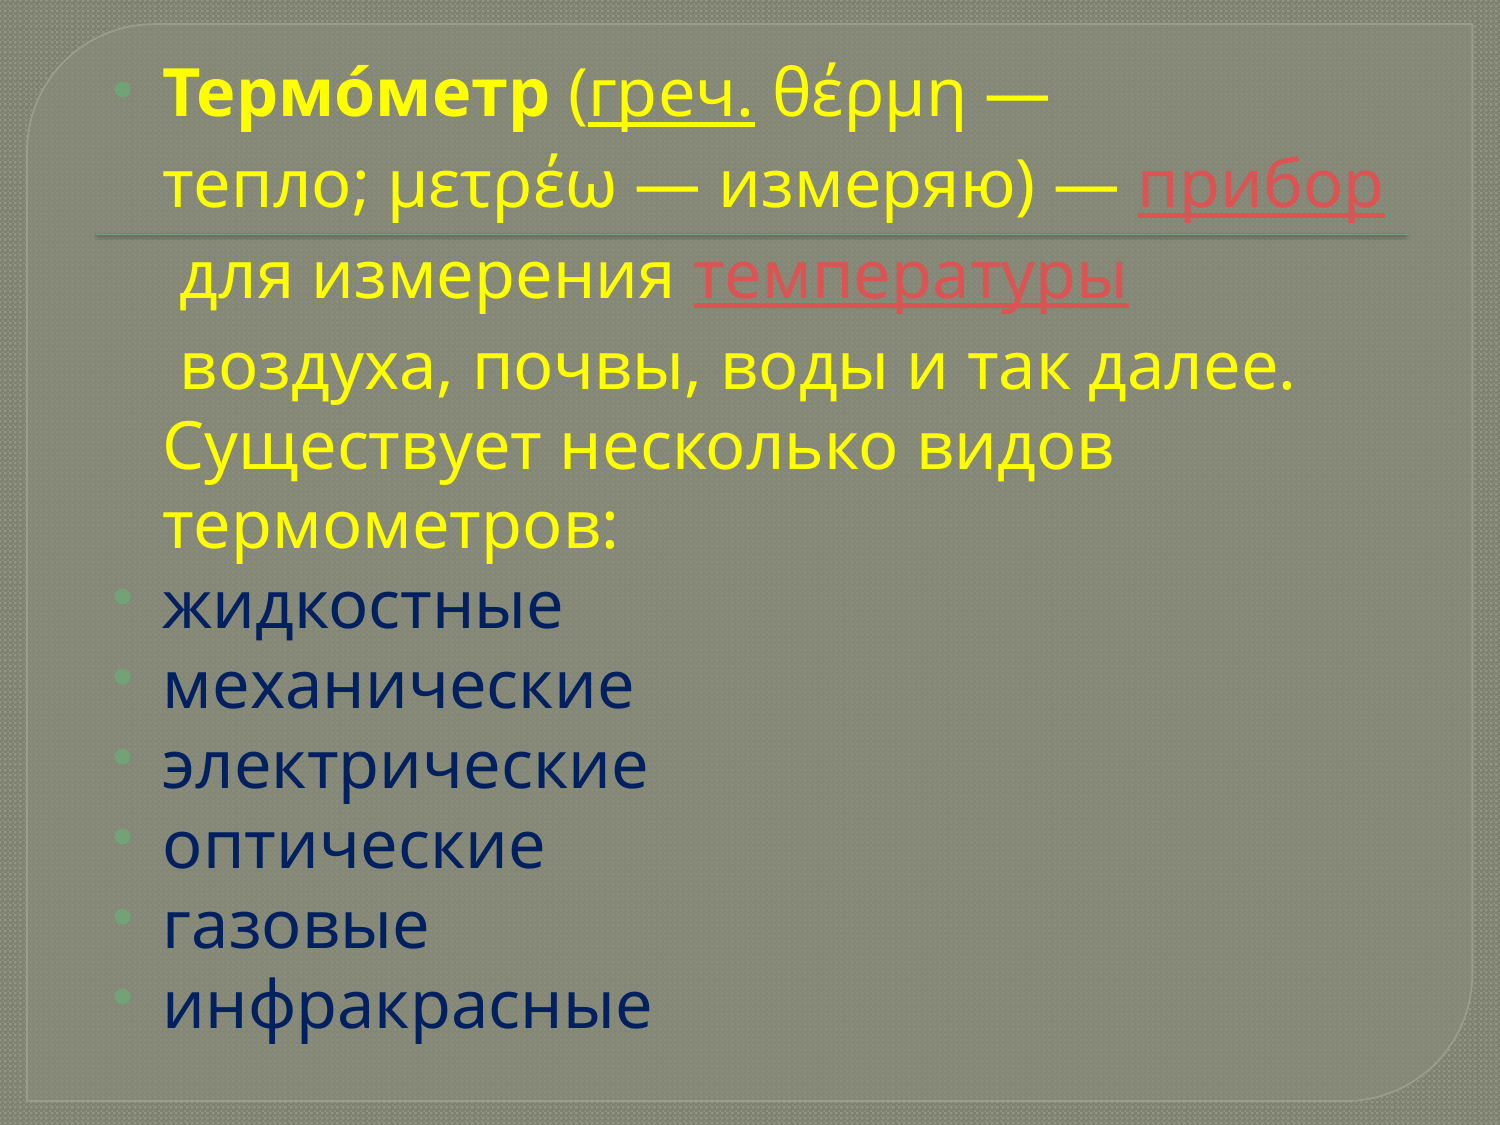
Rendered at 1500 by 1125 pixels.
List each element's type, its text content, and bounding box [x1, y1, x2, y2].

list Термо́метр (греч. θέρμη — тепло; μετρέω — измеряю) — прибор для измерения температуры воздуха, почвы, воды и так далее. Существует несколько видов термометров: жидкостные механические электрические оптические газовые инфракрасные [99, 42, 1400, 938]
